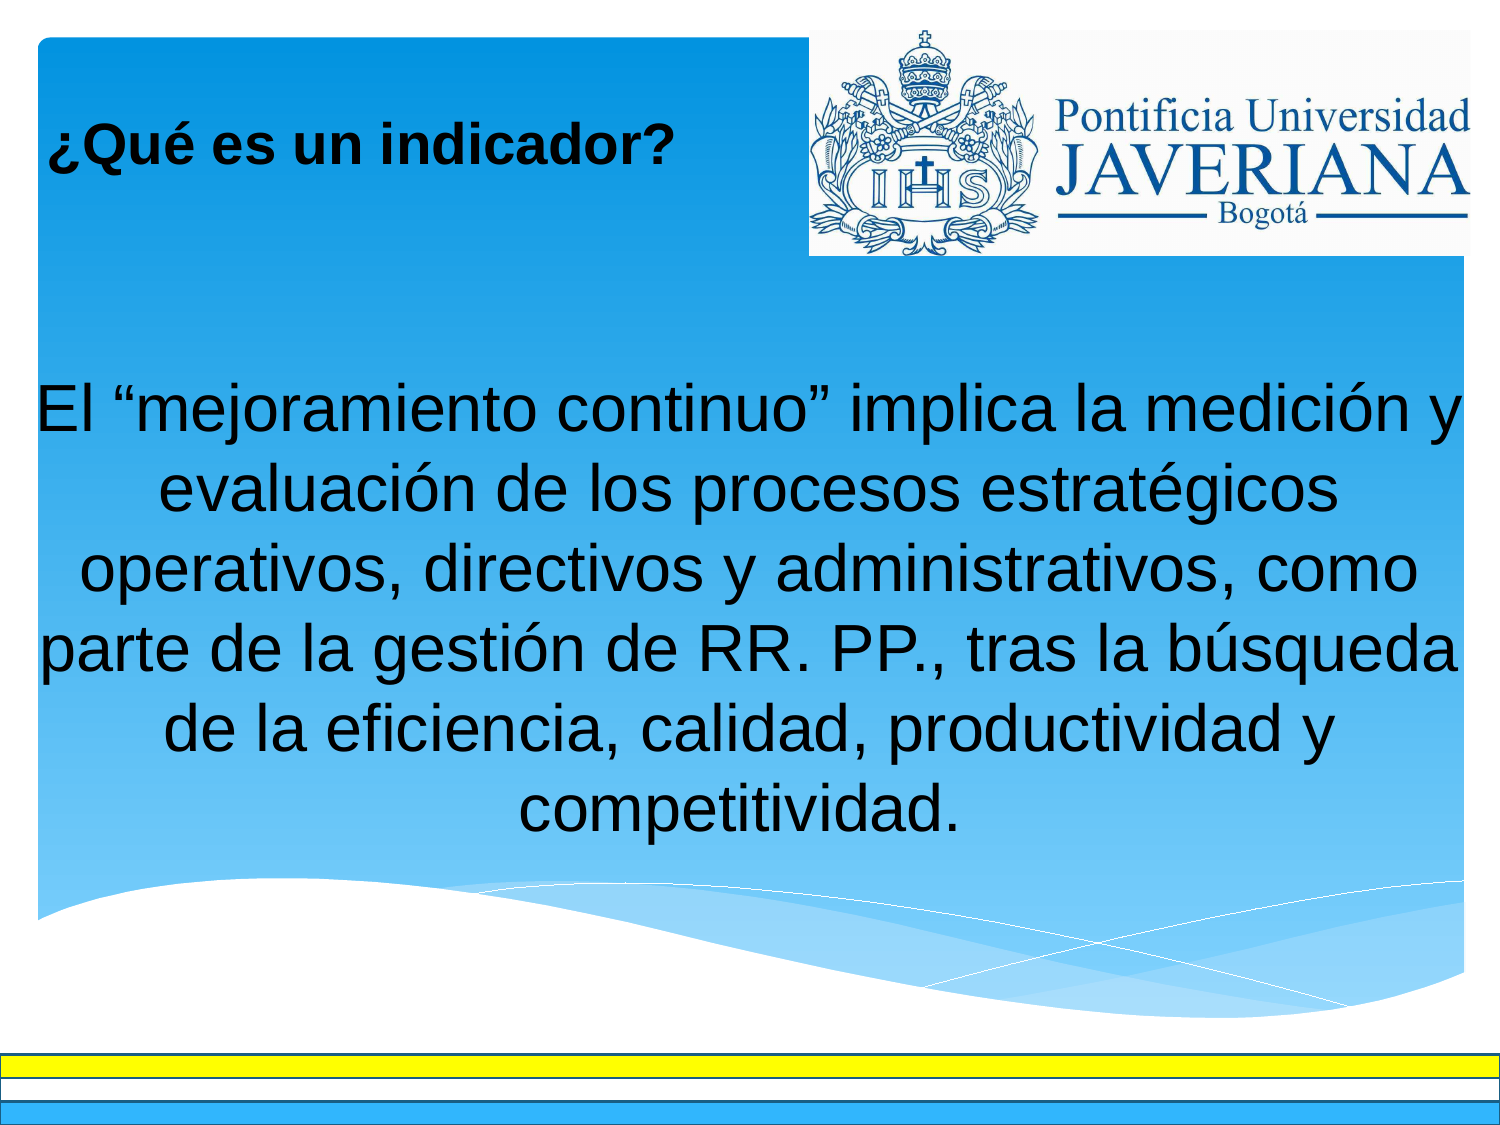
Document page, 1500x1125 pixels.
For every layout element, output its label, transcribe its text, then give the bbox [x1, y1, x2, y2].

text_box El “mejoramiento continuo” implica la medición y evaluación de los procesos estratégicos operativos, directivos y administrativos, como parte de la gestión de RR. PP., tras la búsqueda de la eficiencia, calidad, productividad y competitividad. [0, 267, 1500, 852]
text_box [0, 1077, 1500, 1103]
text_box [0, 1053, 1500, 1077]
text_box ¿Qué es un indicador? [32, 98, 802, 184]
picture [808, 30, 1471, 256]
text_box [0, 1103, 1500, 1125]
